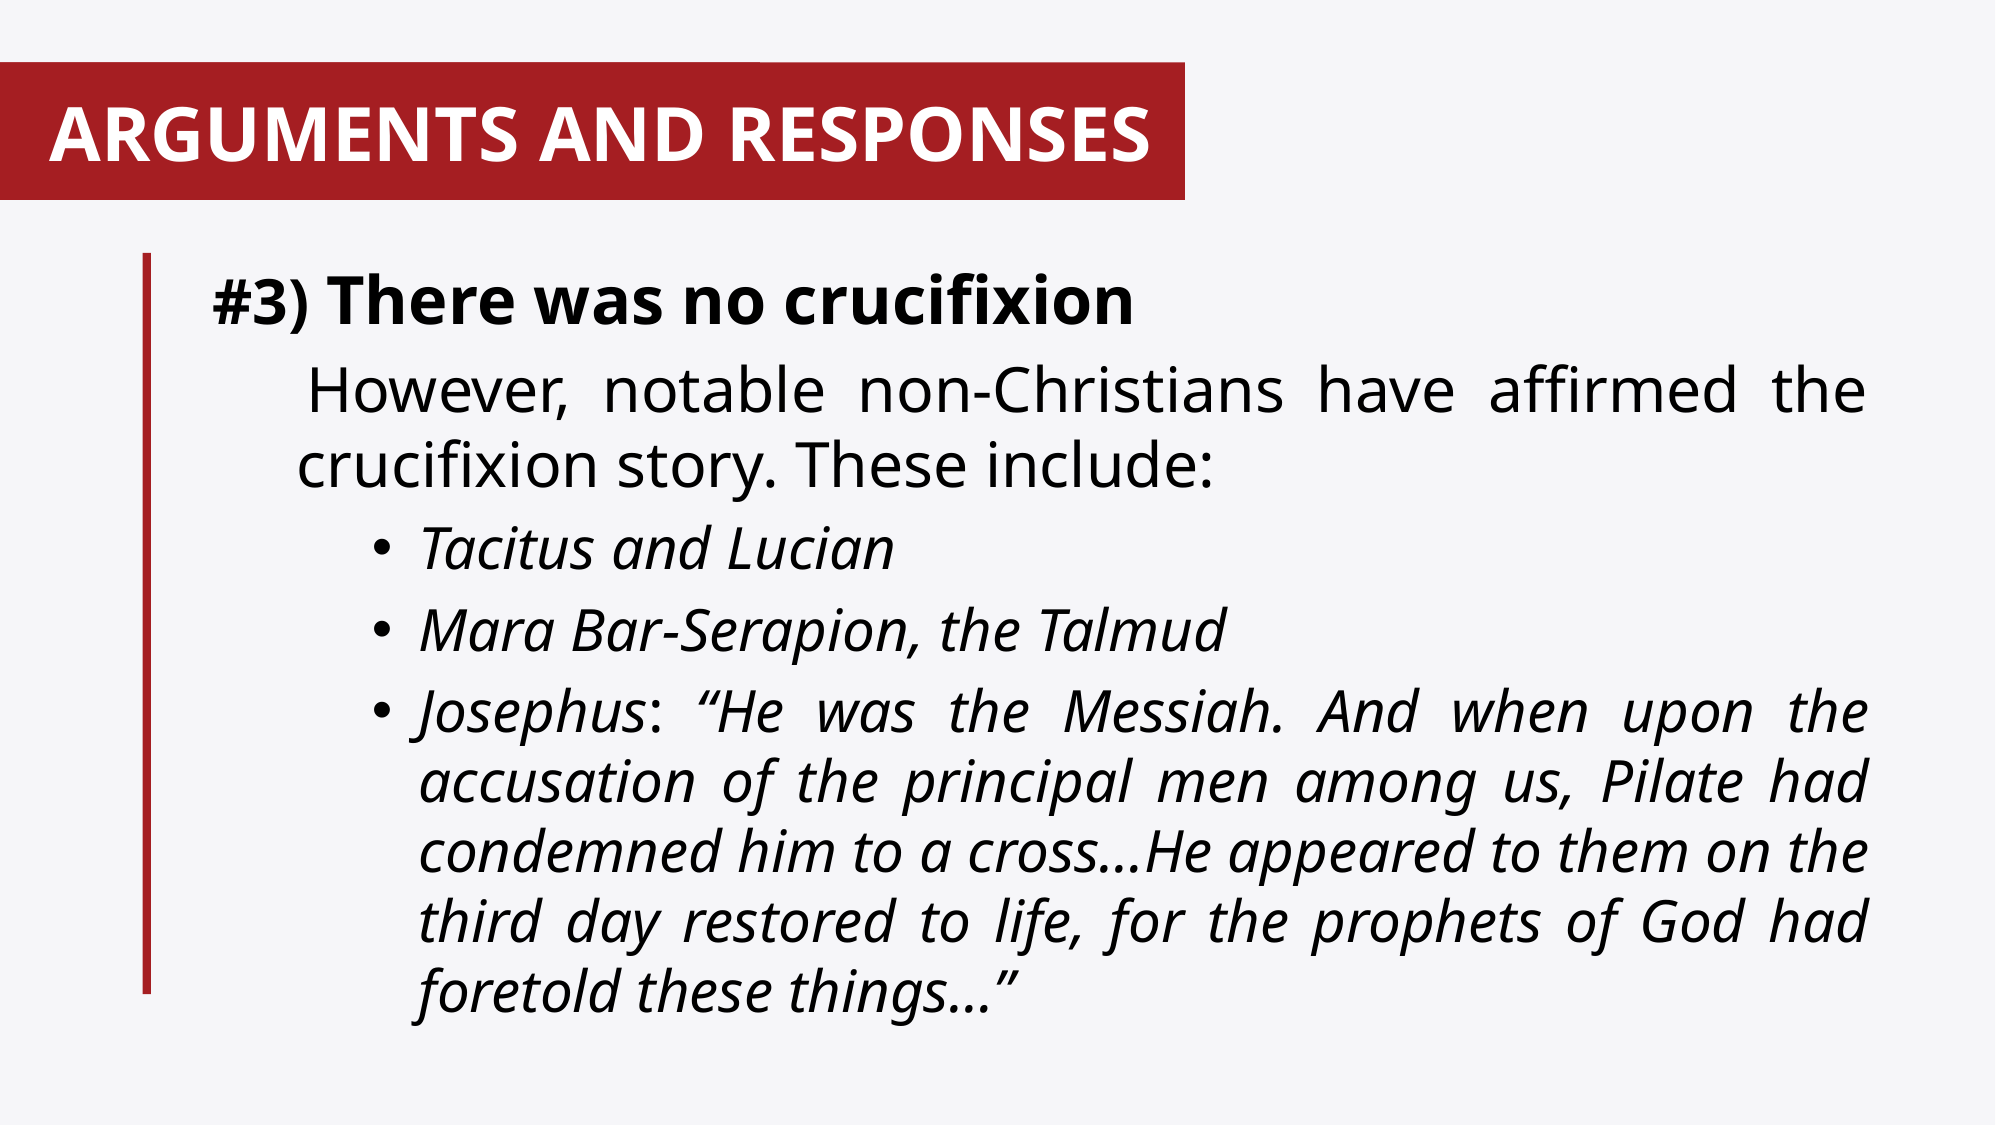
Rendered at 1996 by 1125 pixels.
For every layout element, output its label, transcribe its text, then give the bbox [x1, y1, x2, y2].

text_box ARGUMENTS AND RESPONSES [0, 62, 1185, 200]
subtitle #3) There was no crucifixion However, notable non-Christians have affirmed the crucifixion story. These include: Tacitus and Lucian Mara Bar-Serapion, the Talmud Josephus: “He was the Messiah. And when upon the accusation of the principal men among us, Pilate had condemned him to a cross…He appeared to them on the third day restored to life, for the prophets of God had foretold these things…” [197, 249, 1885, 1125]
